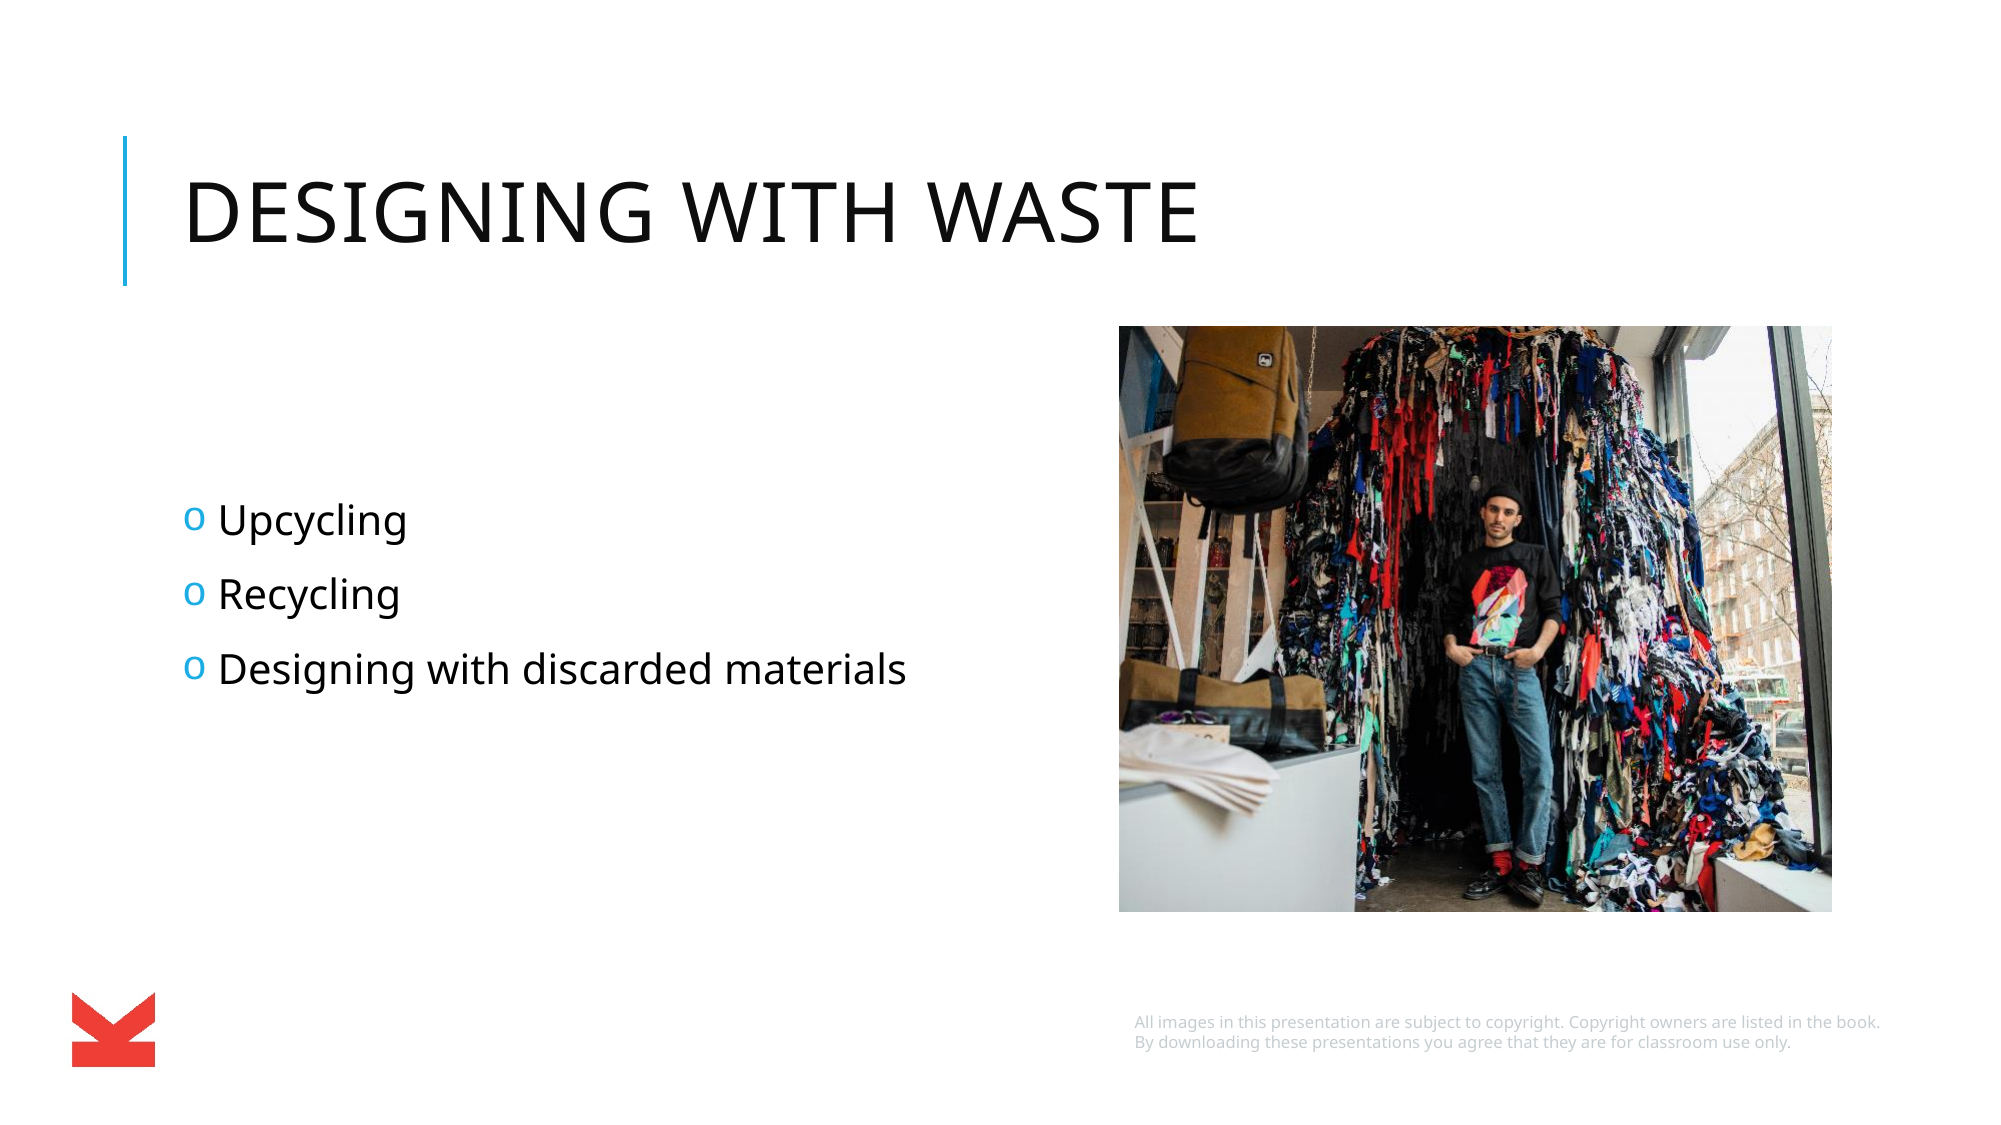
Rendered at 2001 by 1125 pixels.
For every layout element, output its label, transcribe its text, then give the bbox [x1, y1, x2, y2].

list Upcycling Recycling Designing with discarded materials [174, 408, 1107, 1068]
text_box All images in this presentation are subject to copyright. Copyright owners are listed in the book. By downloading these presentations you agree that they are for classroom use only. [1119, 1004, 2000, 1060]
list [1119, 326, 1833, 912]
title Designing with waste [168, 96, 1763, 342]
picture [50, 970, 175, 1095]
